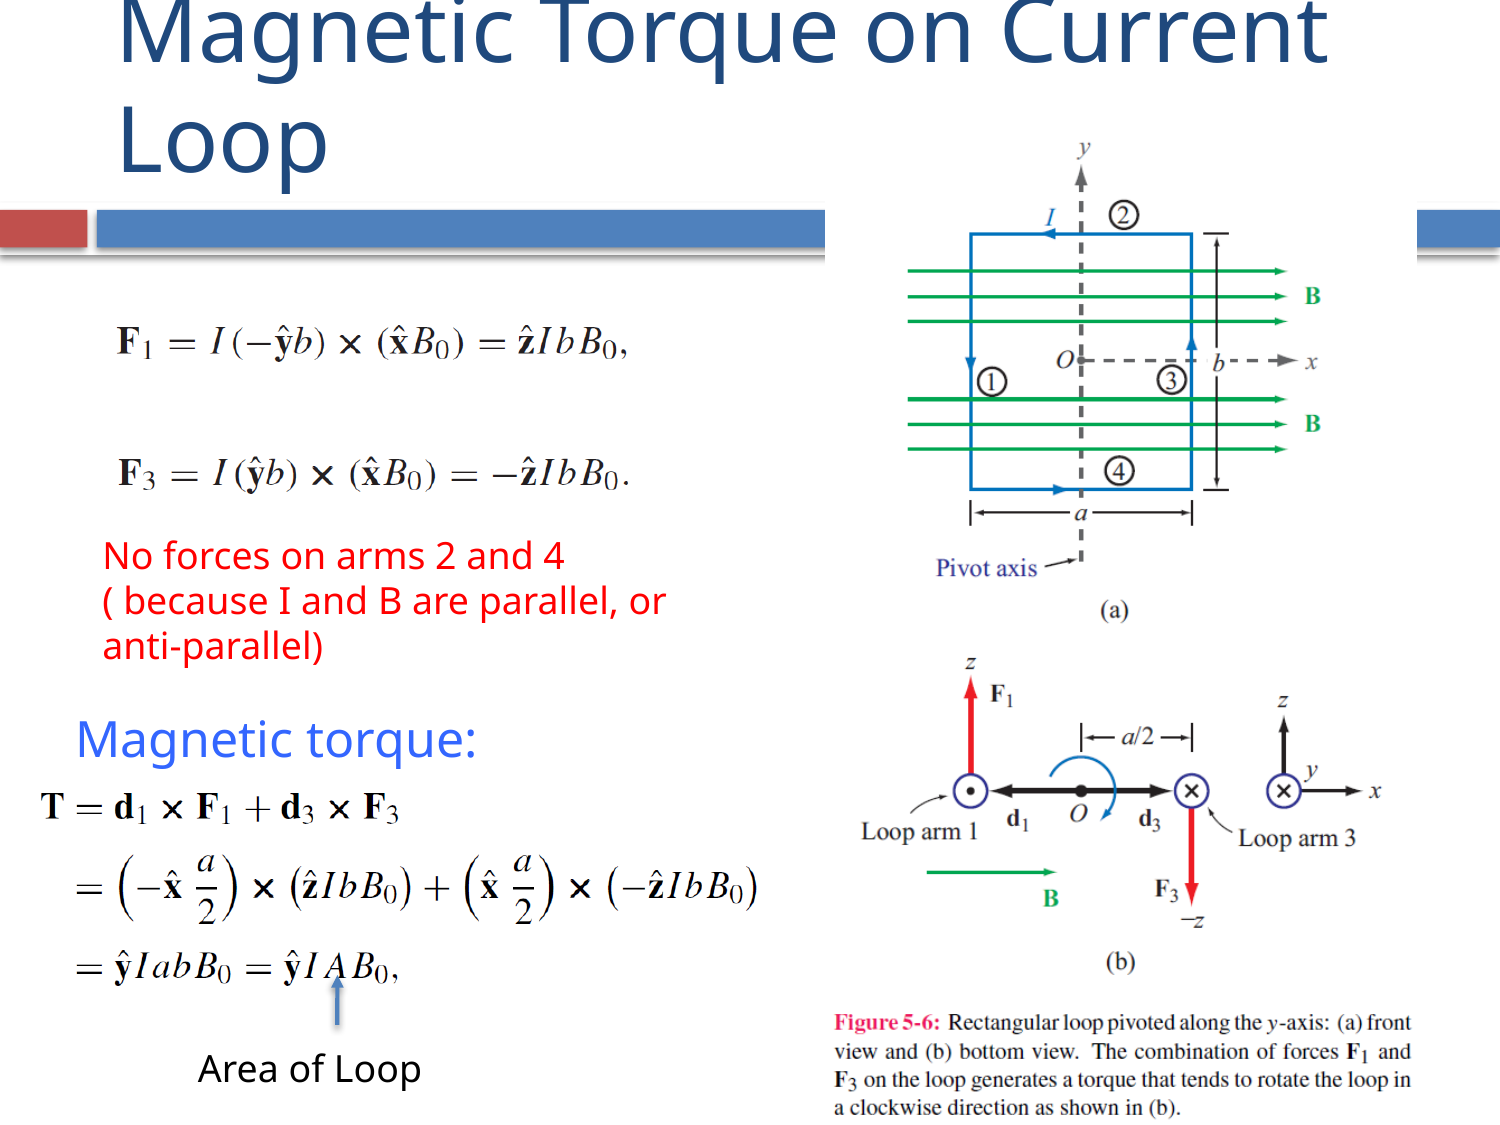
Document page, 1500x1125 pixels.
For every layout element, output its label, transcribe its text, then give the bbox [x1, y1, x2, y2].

text_box Magnetic Torque on Current Loop [100, 0, 1438, 163]
text_box Magnetic torque: [60, 699, 516, 775]
picture [824, 135, 1417, 1125]
picture [37, 787, 763, 997]
text_box No forces on arms 2 and 4 ( because I and B are parallel, or anti-parallel) [87, 525, 700, 675]
picture [111, 321, 638, 501]
text_box [335, 1005, 340, 1025]
text_box Area of Loop [183, 1037, 450, 1098]
